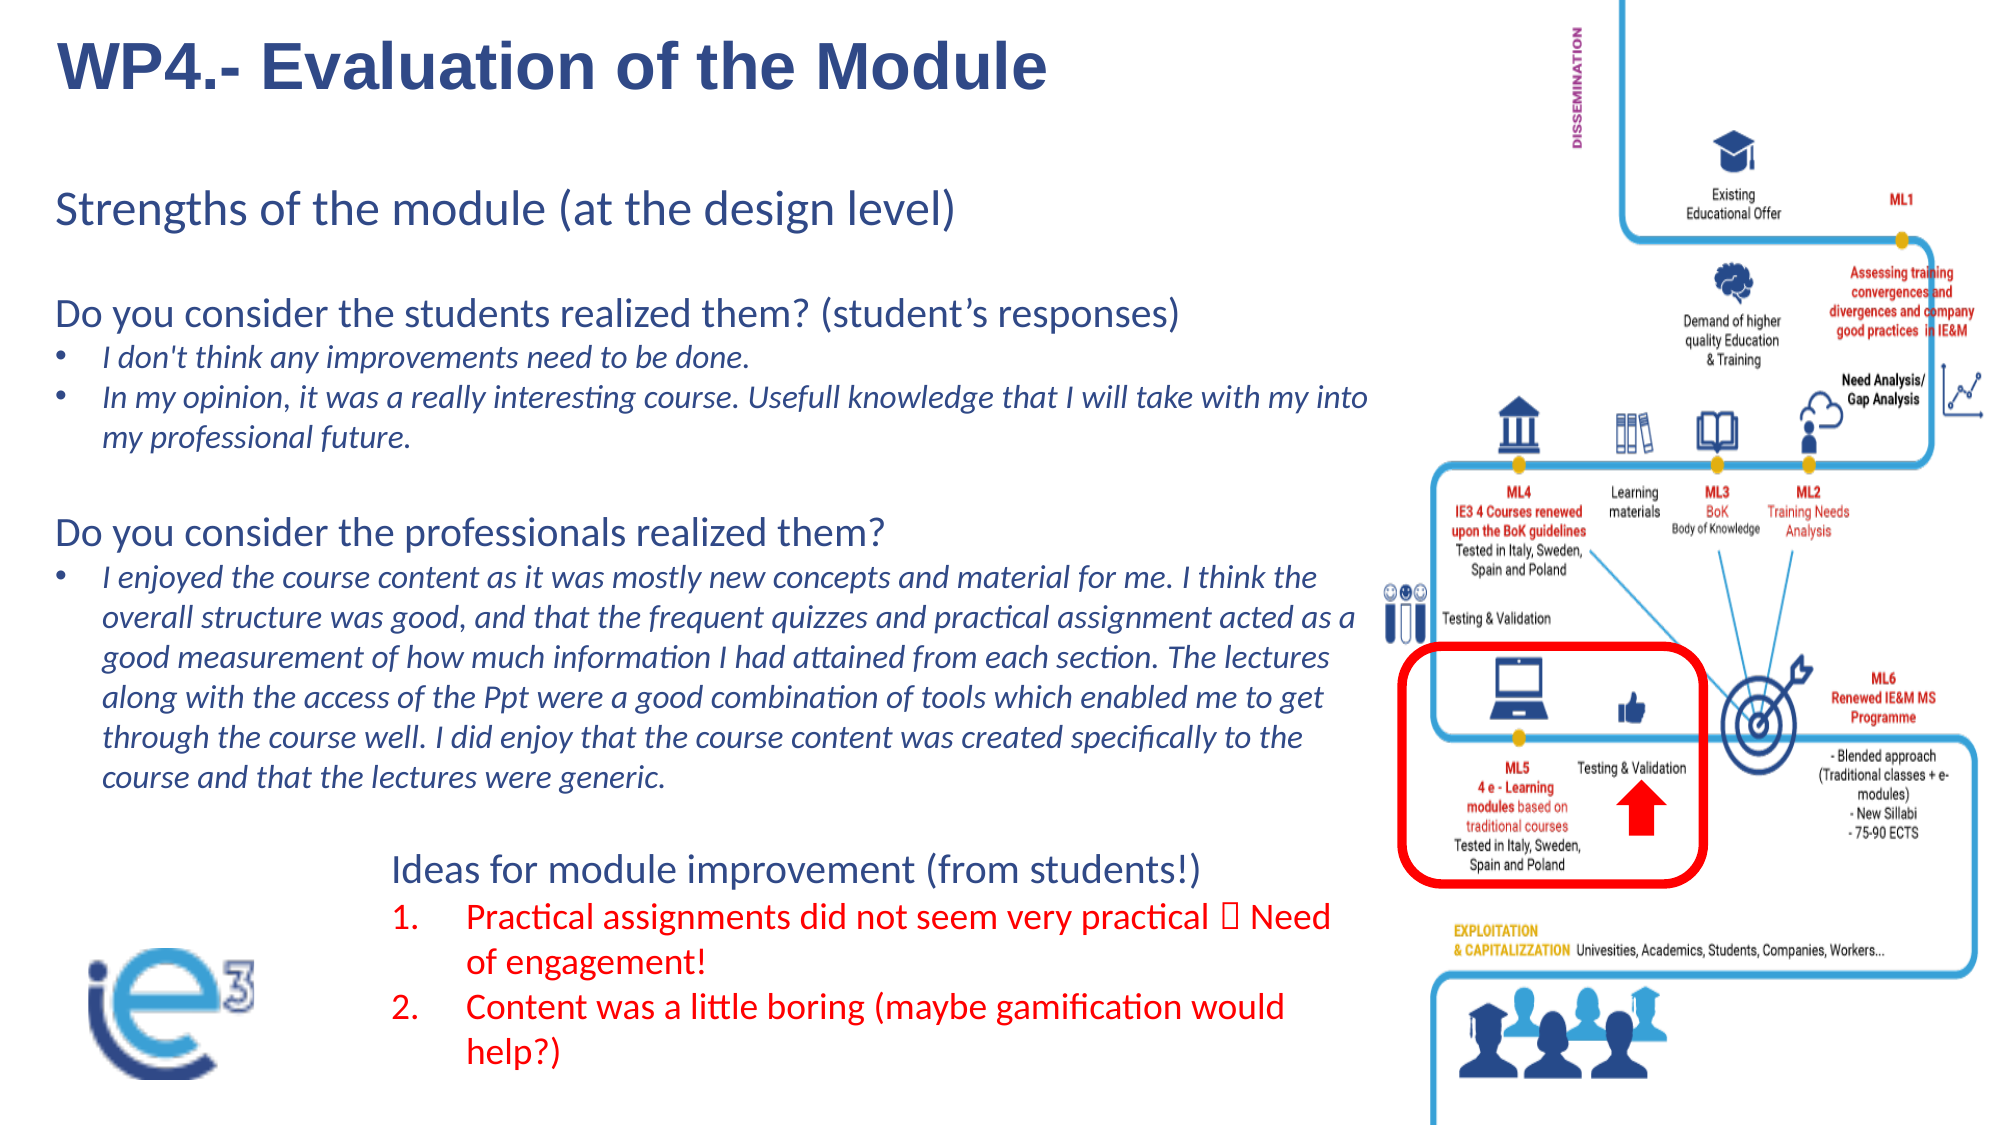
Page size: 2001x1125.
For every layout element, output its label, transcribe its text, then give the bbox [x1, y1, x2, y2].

picture [88, 948, 255, 1080]
text_box Strengths of the module (at the design level) Do you consider the students realized them? (student’s responses) I don't think any improvements need to be done. In my opinion, it was a really interesting course. Usefull knowledge that I will take with my into my professional future. Do you consider the professionals realized them? I enjoyed the course content as it was mostly new concepts and material for me. I think the overall structure was good, and that the frequent quizzes and practical assignment acted as a good measurement of how much information I had attained from each section. The lectures along with the access of the Ppt were a good combination of tools which enabled me to get through the course well. I did enjoy that the course content was created specifically to the course and that the lectures were generic. [40, 168, 1377, 803]
picture [1377, 0, 2000, 1125]
text_box Ideas for module improvement (from students!) Practical assignments did not seem very practical  Need of engagement! Content was a little boring (maybe gamification would help?) [376, 834, 1377, 1080]
list WP4.- Evaluation of the Module [23, 24, 1377, 204]
